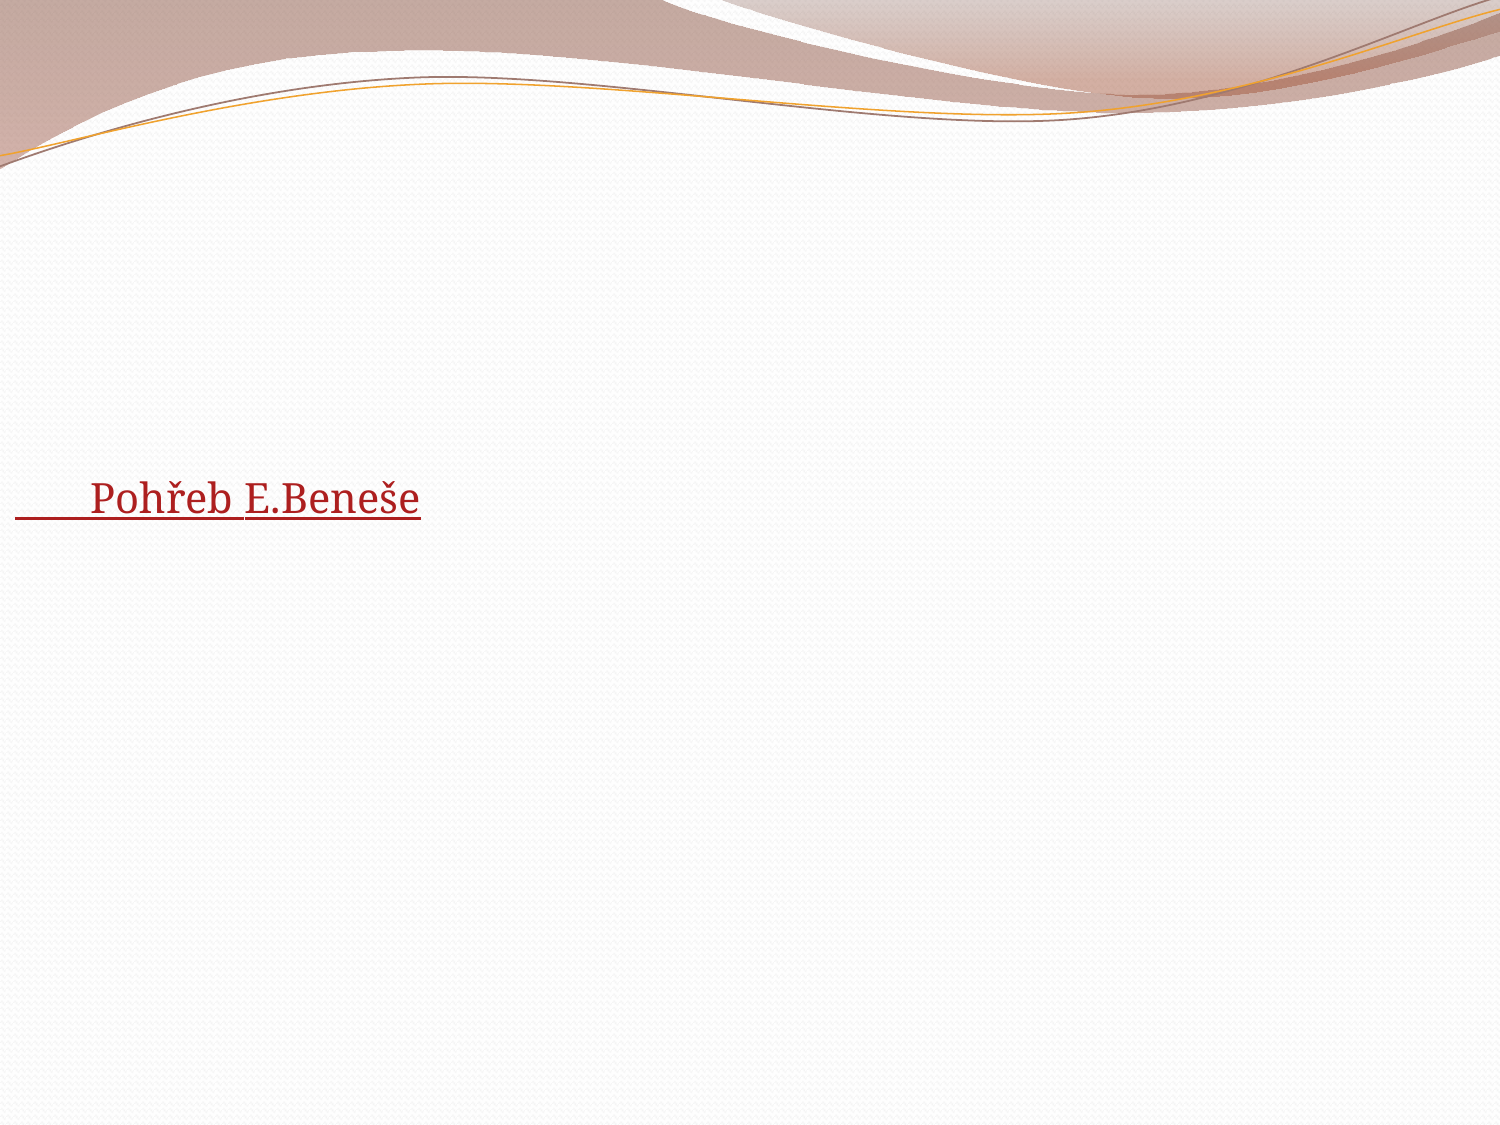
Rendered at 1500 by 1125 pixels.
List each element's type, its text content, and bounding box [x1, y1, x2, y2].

list Pohřeb E.Beneše [0, 463, 916, 822]
